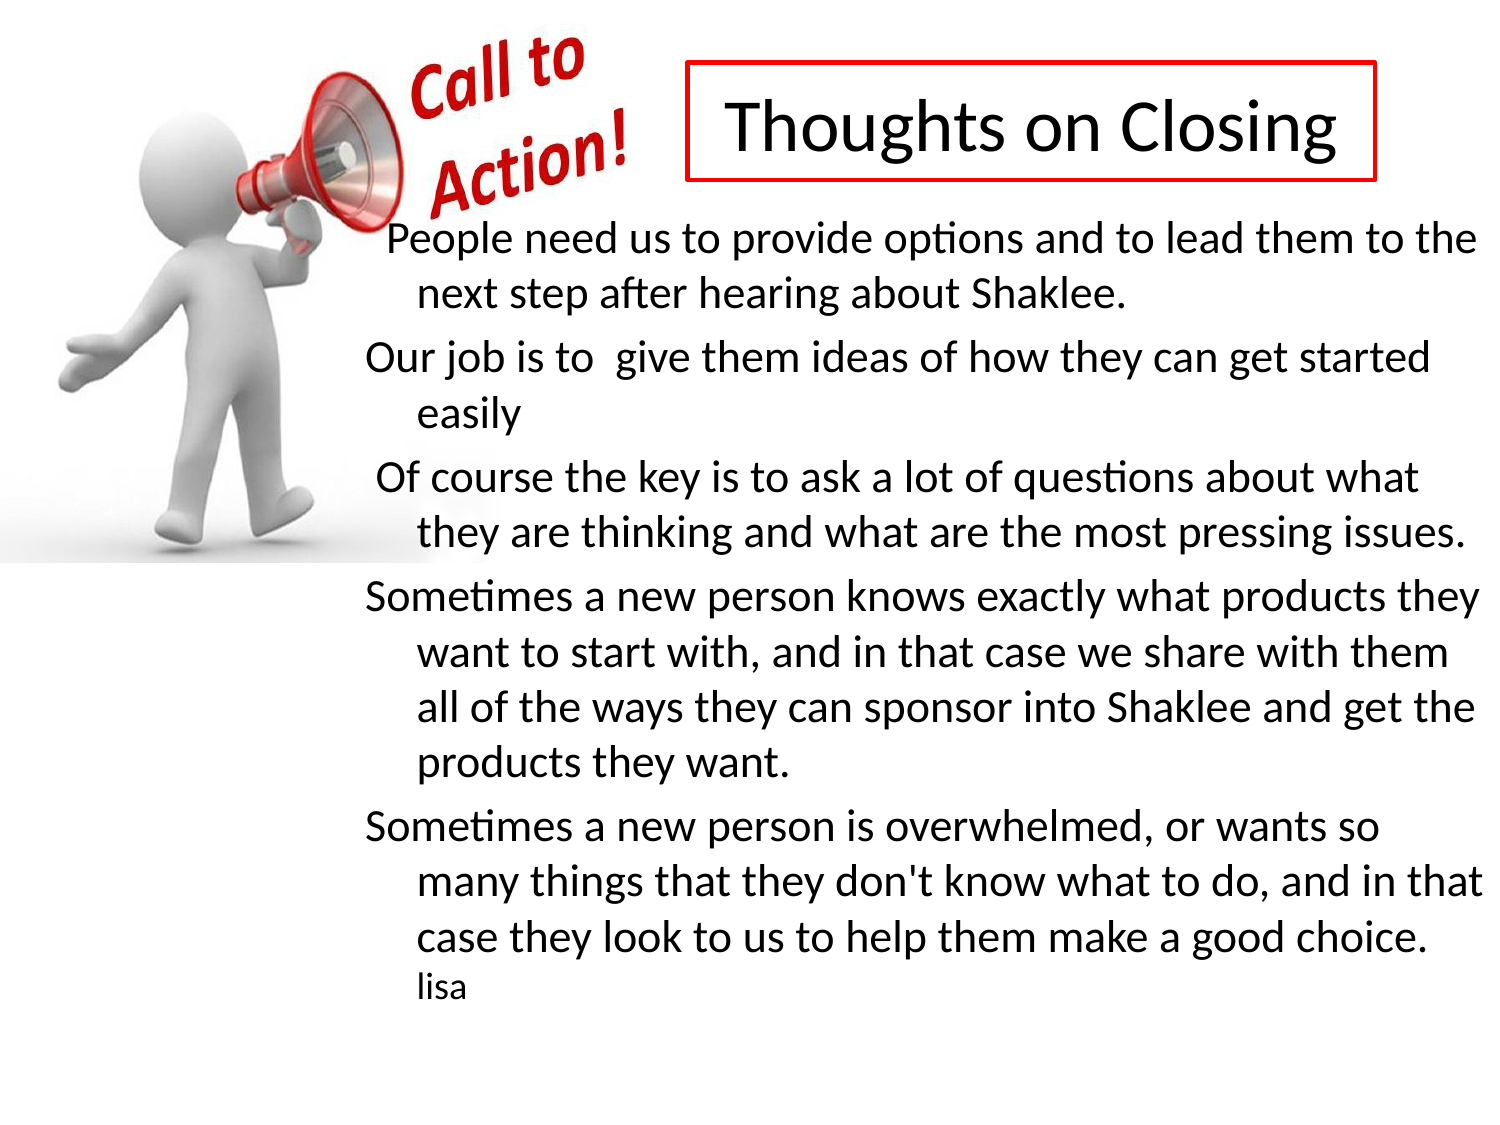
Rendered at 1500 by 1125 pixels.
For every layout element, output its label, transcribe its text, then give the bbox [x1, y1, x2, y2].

list People need us to provide options and to lead them to the next step after hearing about Shaklee. Our job is to give them ideas of how they can get started easily Of course the key is to ask a lot of questions about what they are thinking and what are the most pressing issues. Sometimes a new person knows exactly what products they want to start with, and in that case we share with them all of the ways they can sponsor into Shaklee and get the products they want. Sometimes a new person is overwhelmed, or wants so many things that they don't know what to do, and in that case they look to us to help them make a good choice. lisa [350, 200, 1500, 1088]
picture [0, 0, 658, 563]
title Thoughts on Closing [687, 62, 1375, 180]
